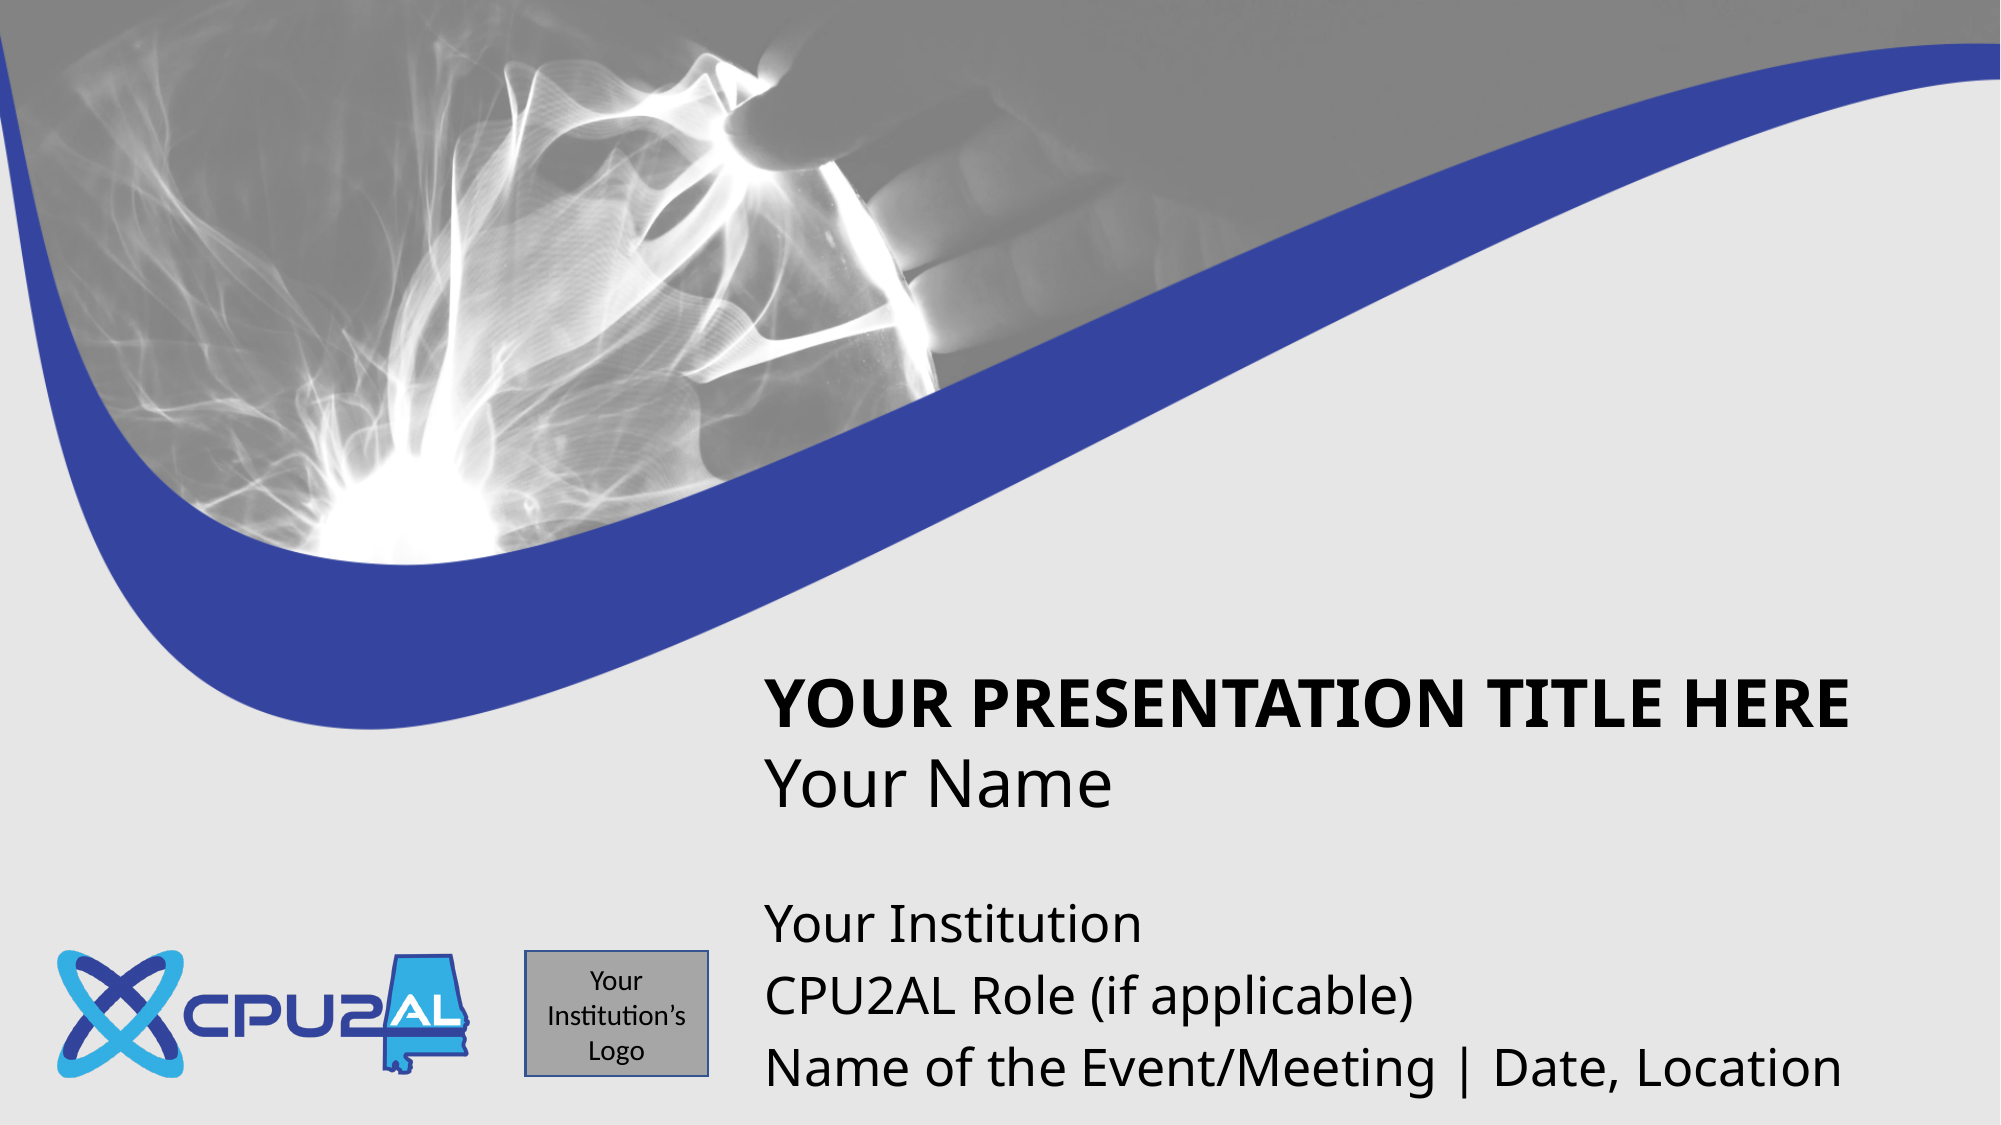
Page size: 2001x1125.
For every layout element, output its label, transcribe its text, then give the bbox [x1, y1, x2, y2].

title YOUR PRESENTATION TITLE HERE Your Name [750, 653, 1959, 880]
text_box Your Institution’s Logo [524, 950, 709, 1077]
picture [0, 0, 2001, 1125]
subtitle Your Institution CPU2AL Role (if applicable) Name of the Event/Meeting | Date, Location [750, 882, 1959, 1110]
